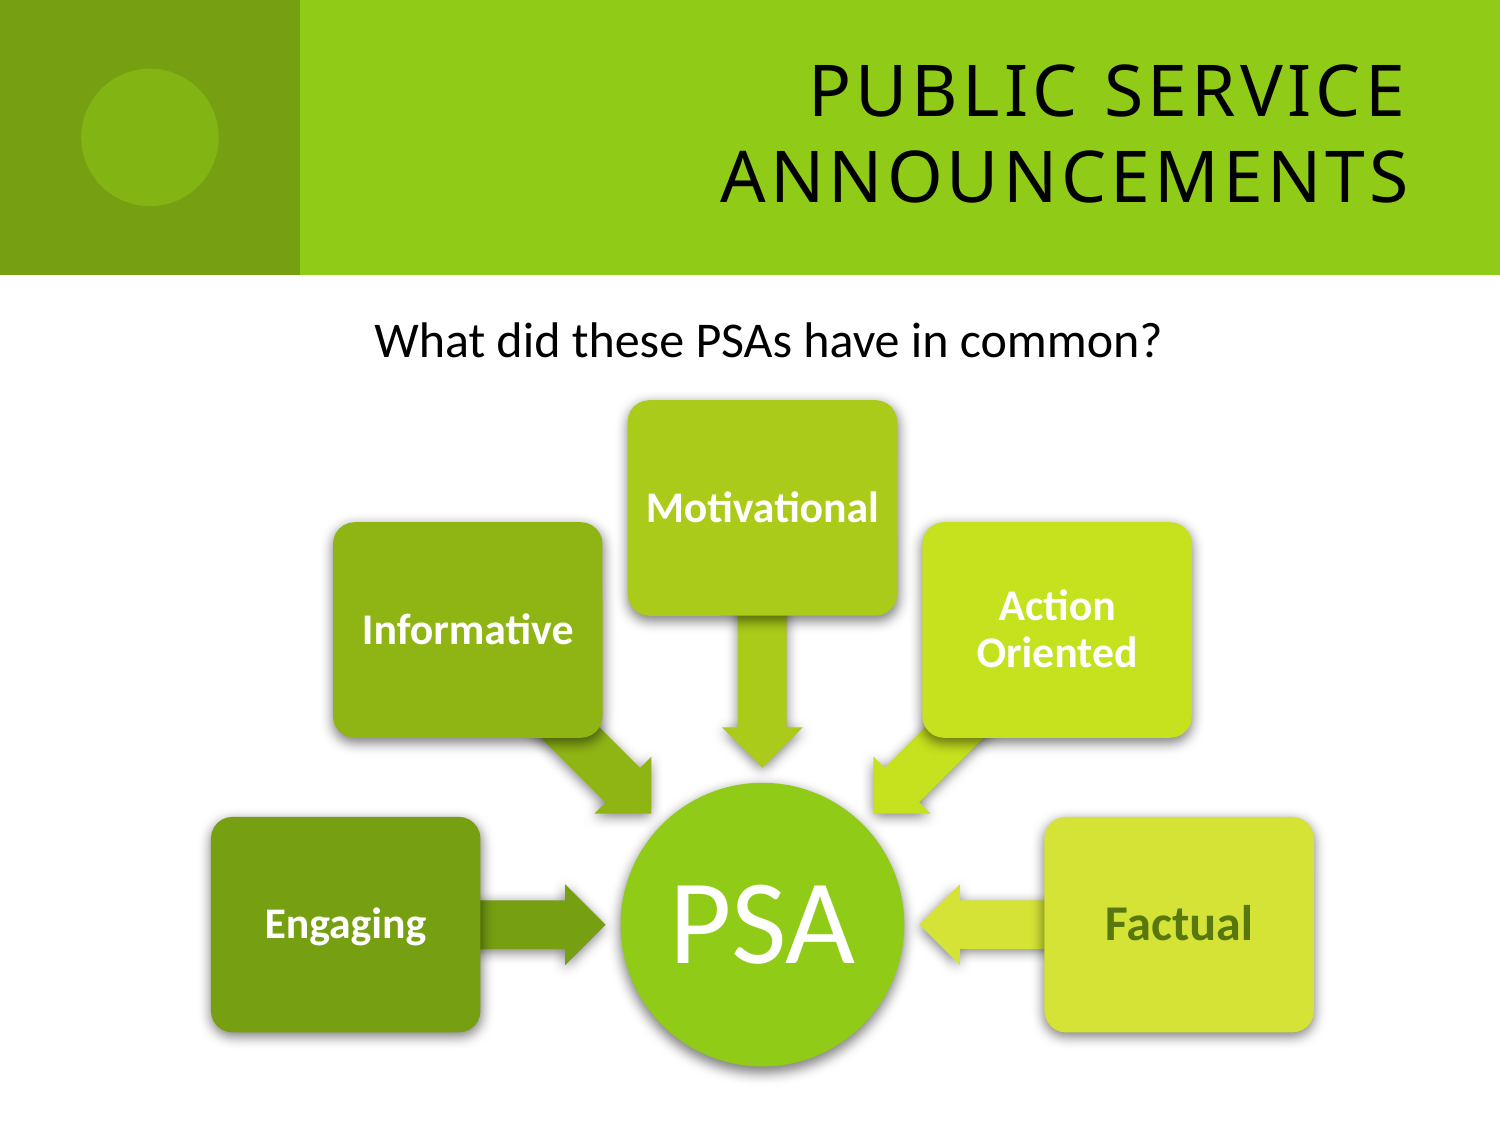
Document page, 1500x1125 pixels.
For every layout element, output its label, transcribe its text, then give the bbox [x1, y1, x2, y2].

text_box What did these PSAs have in common? [349, 299, 1188, 375]
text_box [87, 399, 1438, 1067]
title Public Service Announcements [399, 37, 1425, 225]
